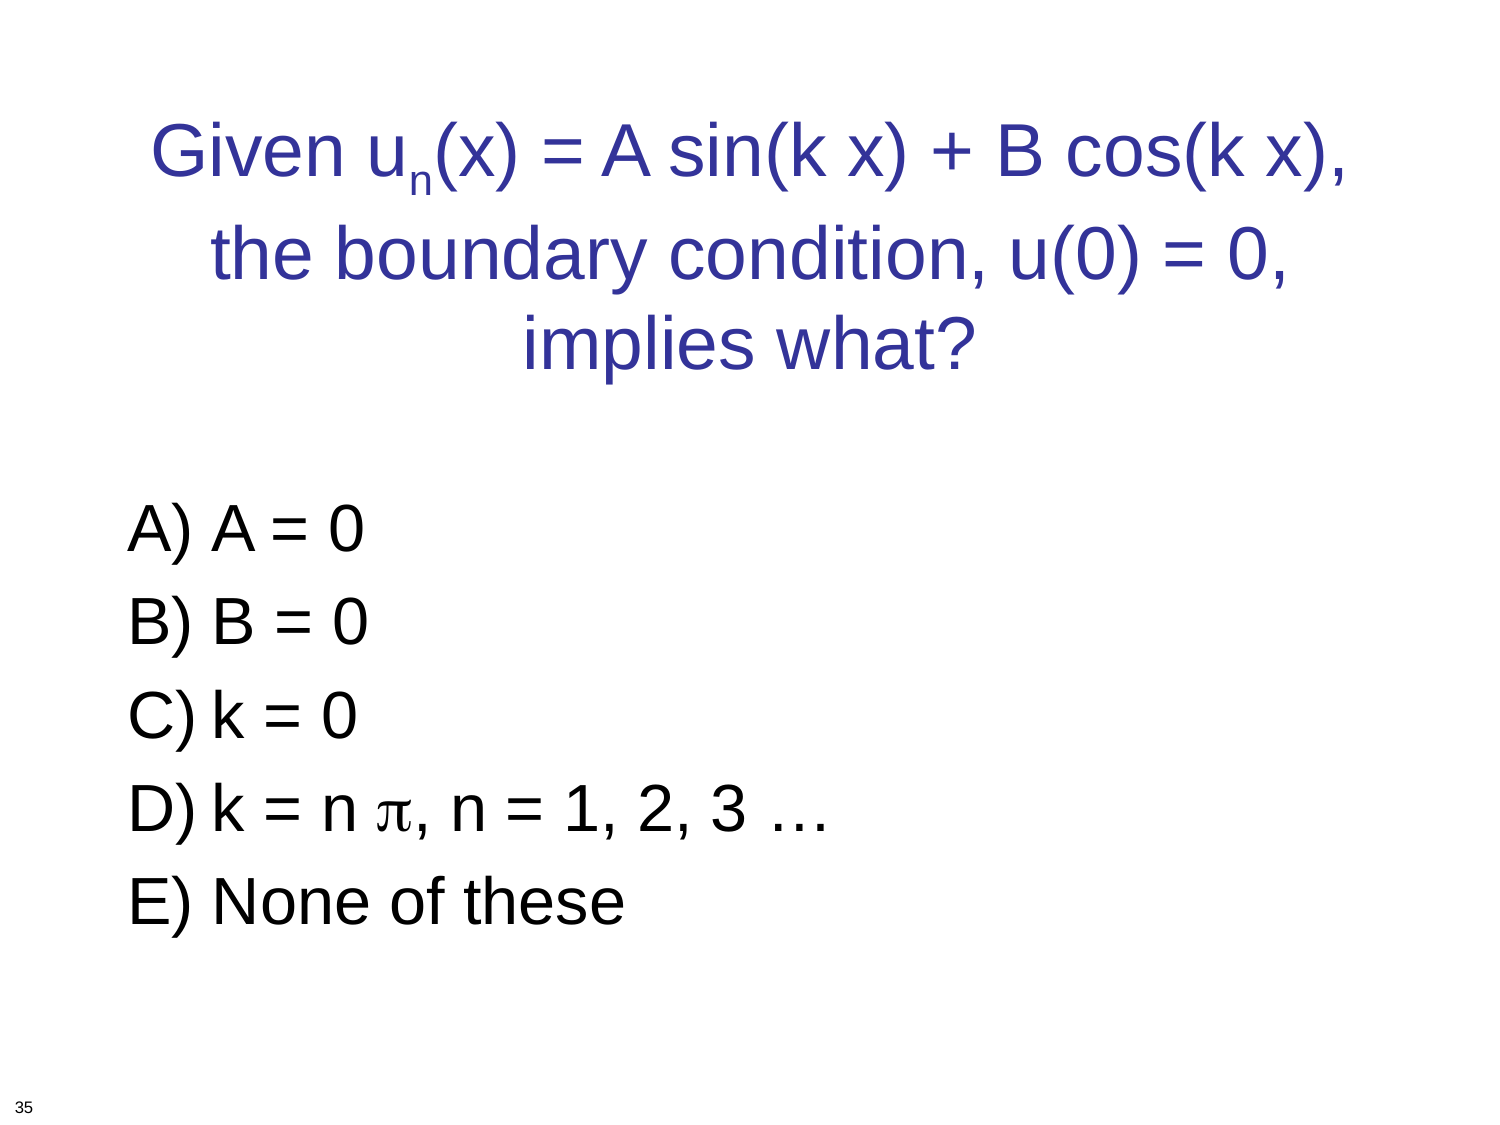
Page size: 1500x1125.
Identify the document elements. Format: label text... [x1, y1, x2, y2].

list A = 0 B = 0 k = 0 k = n p, n = 1, 2, 3 … None of these [112, 477, 1388, 1091]
title Given un(x) = A sin(k x) + B cos(k x), the boundary condition, u(0) = 0, implies what? [112, 37, 1388, 449]
text_box 35 [0, 1089, 50, 1125]
